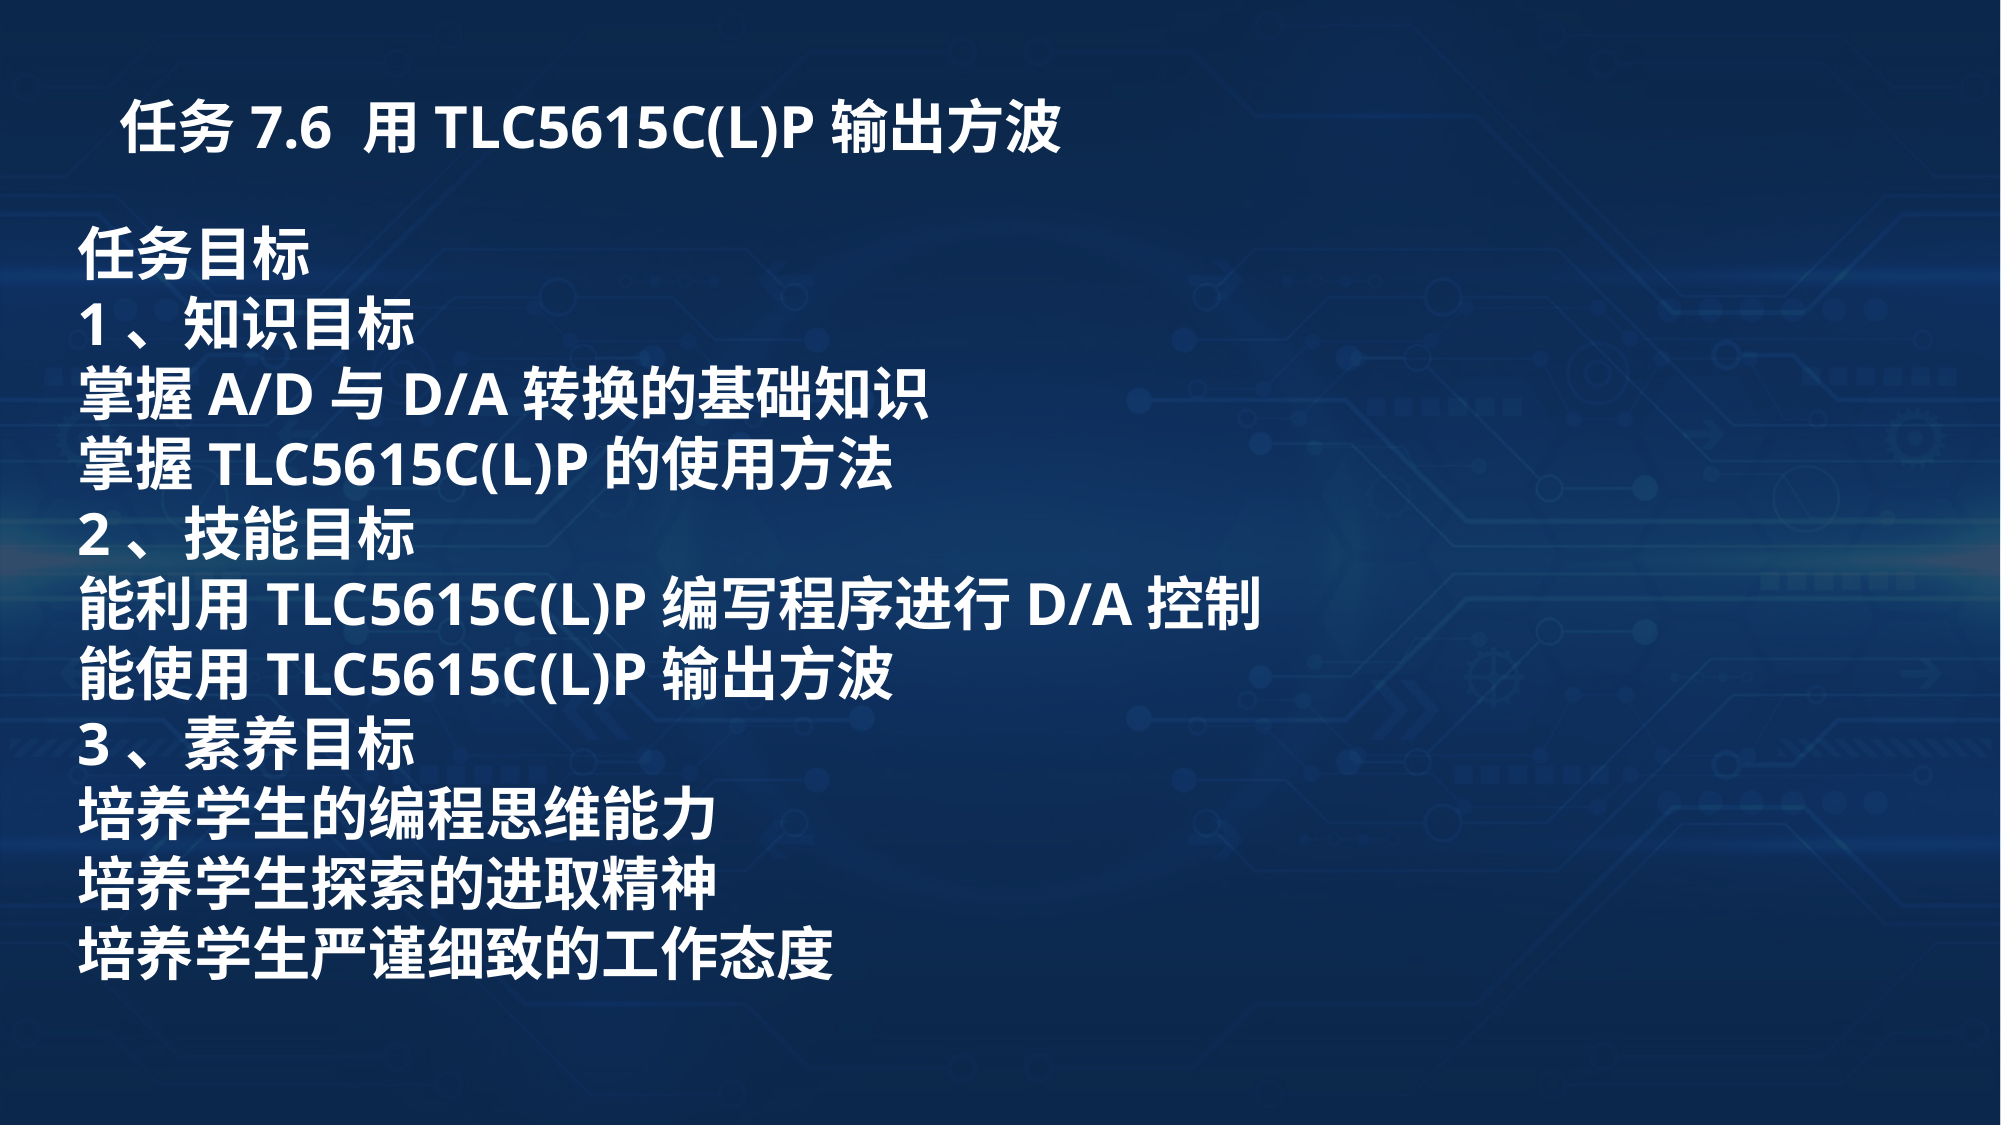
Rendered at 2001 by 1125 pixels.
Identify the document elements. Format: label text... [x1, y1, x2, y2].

text_box 任务目标 1、知识目标 掌握A/D与D/A转换的基础知识 掌握TLC5615C(L)P的使用方法 2、技能目标 能利用TLC5615C(L)P编写程序进行D/A控制 能使用TLC5615C(L)P输出方波 3、素养目标 培养学生的编程思维能力 培养学生探索的进取精神 培养学生严谨细致的工作态度 [62, 209, 1774, 995]
text_box 任务7.6 用TLC5615C(L)P输出方波 [104, 83, 1185, 168]
